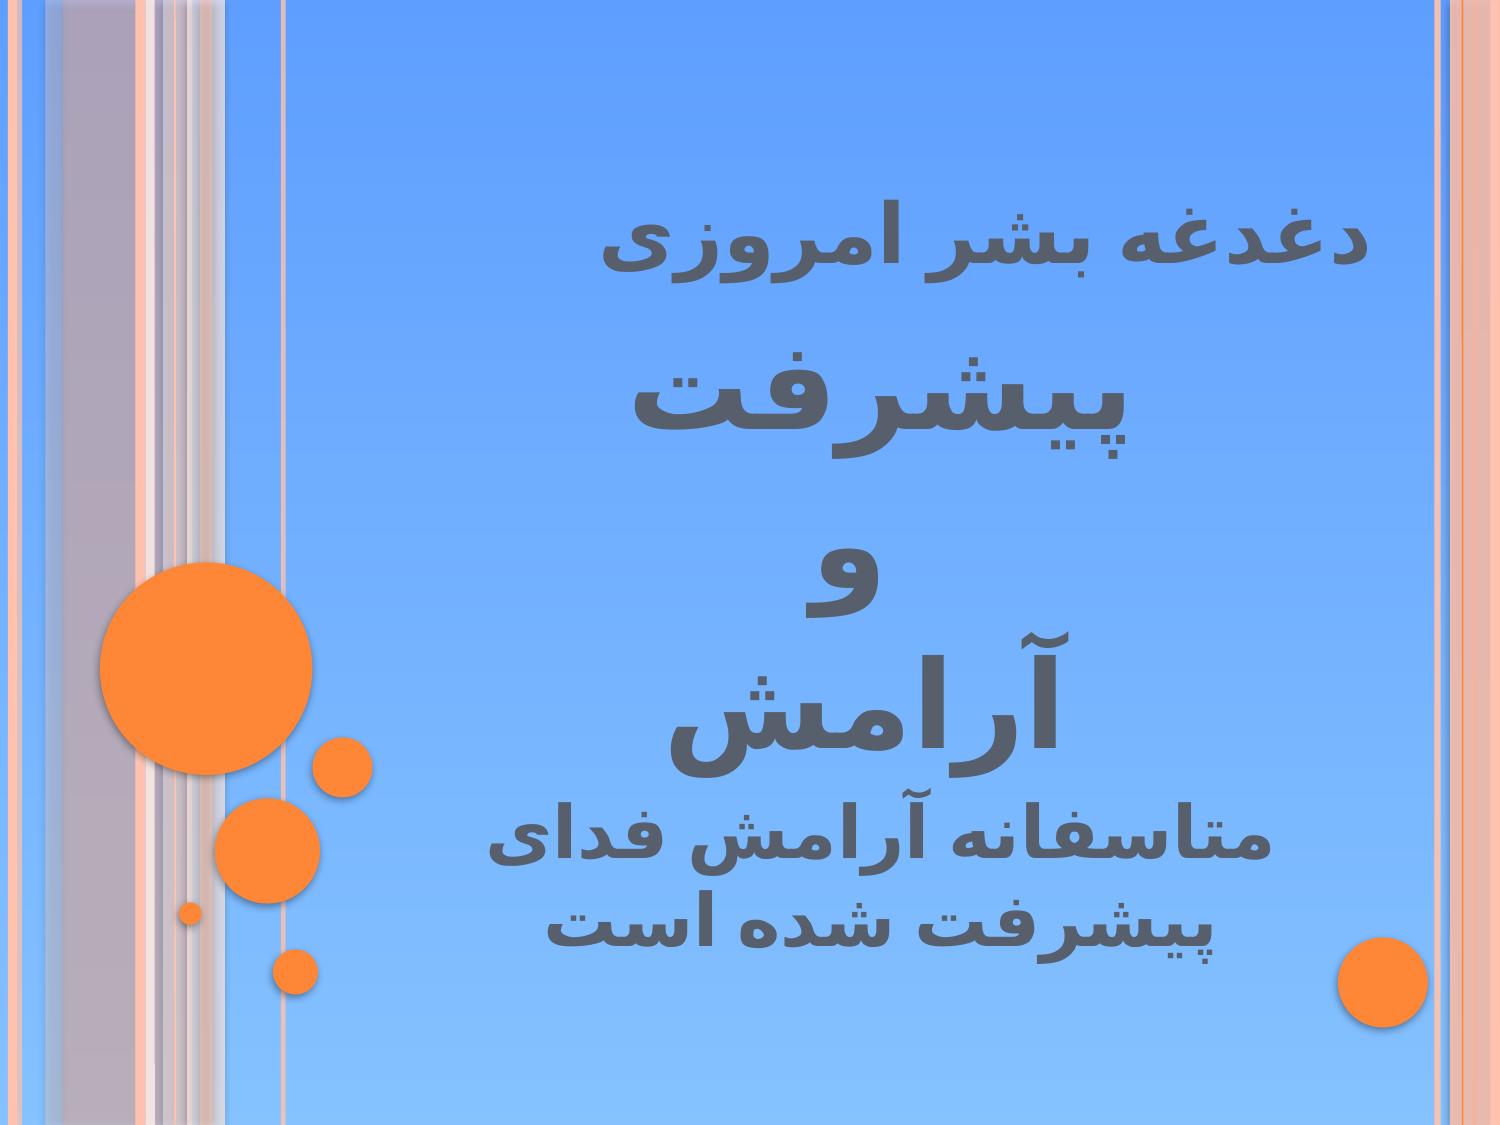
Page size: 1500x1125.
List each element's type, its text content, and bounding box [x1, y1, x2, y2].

subtitle پیشرفت و آرامش متاسفانه آرامش فدای پیشرفت شده است [375, 299, 1388, 975]
title دغدغه بشر امروزی [375, 112, 1388, 288]
